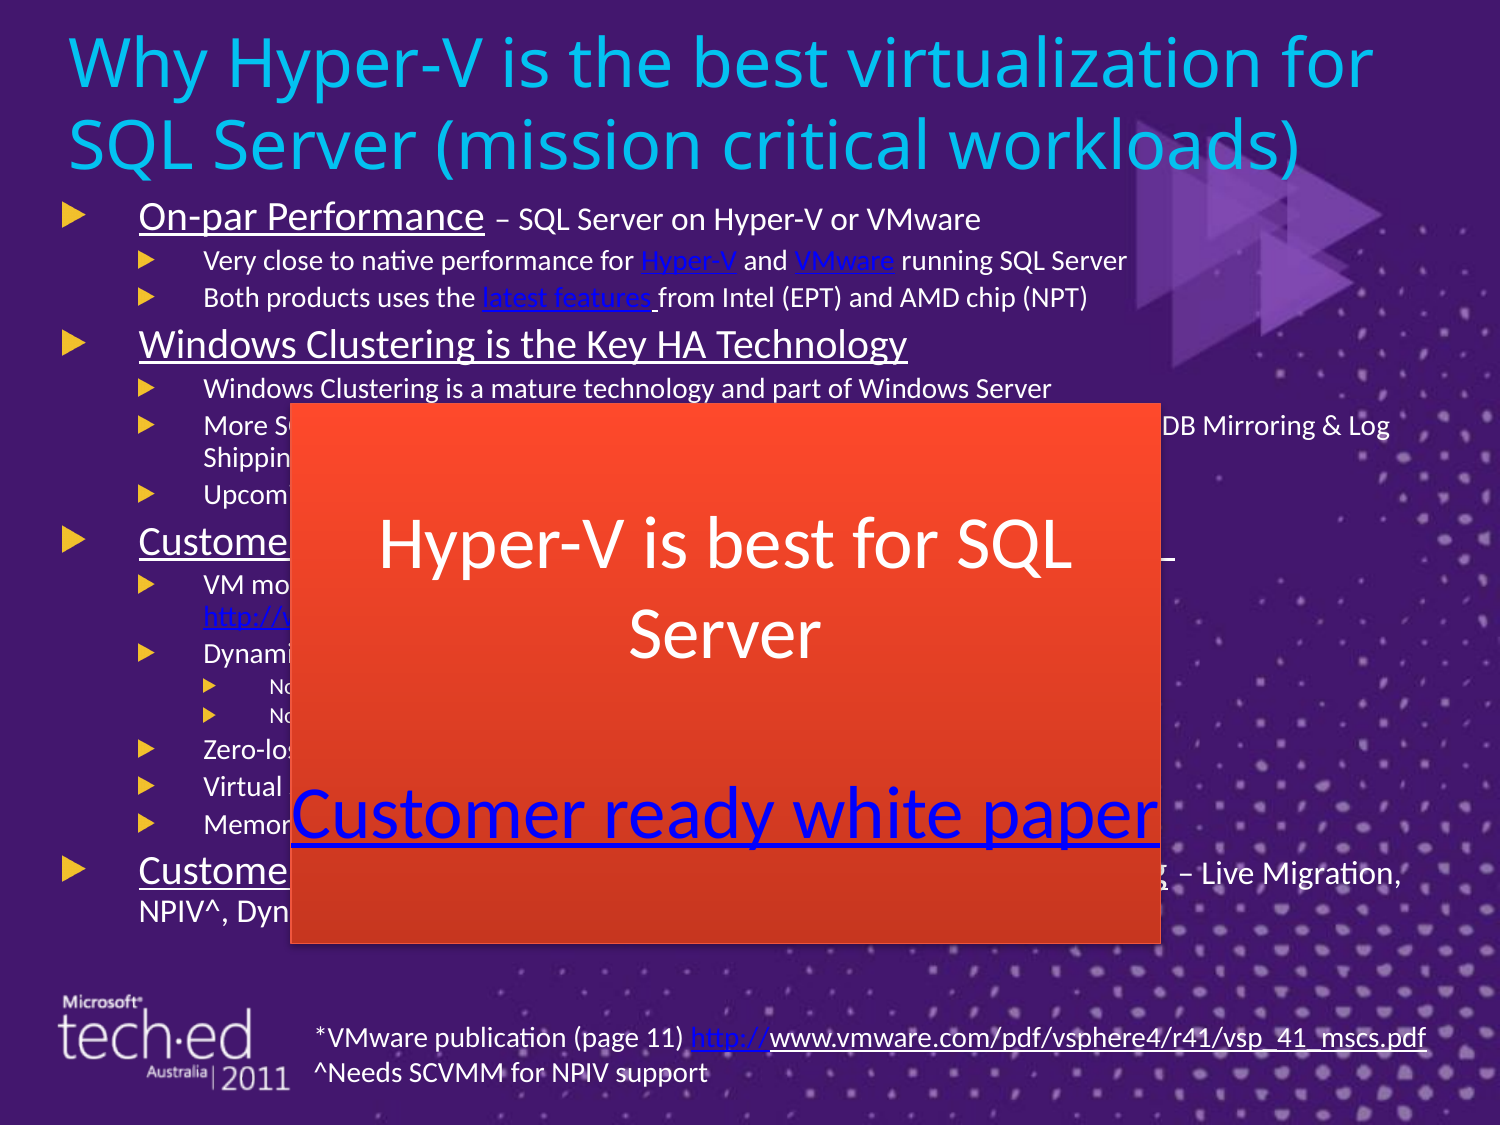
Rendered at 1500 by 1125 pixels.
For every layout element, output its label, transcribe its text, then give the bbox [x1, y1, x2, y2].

picture [62, 201, 86, 228]
title Why Hyper-V is the best virtualization for SQL Server (mission critical workloads) [53, 7, 1404, 187]
picture [138, 643, 155, 662]
picture [203, 678, 216, 693]
picture [0, 0, 1500, 1125]
picture [62, 525, 86, 553]
text_box *VMware publication (page 11) http://www.vmware.com/pdf/vsphere4/r41/vsp_41_mscs.pdf ^Needs SCVMM for NPIV support [298, 1011, 1500, 1096]
picture [138, 415, 155, 434]
picture [138, 484, 155, 503]
picture [62, 855, 86, 882]
picture [138, 739, 155, 758]
picture [203, 707, 216, 723]
text_box Hyper-V is best for SQL Server Customer ready white paper [290, 403, 1161, 944]
picture [138, 776, 155, 795]
picture [62, 329, 86, 356]
picture [138, 250, 155, 269]
text_box On-par Performance – SQL Server on Hyper-V or VMware Very close to native performance for Hyper-V and VMware running SQL Server Both products uses the latest features from Intel (EPT) and AMD chip (NPT) Windows Clustering is the Key HA Technology Windows Clustering is a mature technology and part of Windows Server More SQL Server customers implemented Failover Clustering for SQL Server over DB Mirroring & Log Shipping (especially in high-end mission critical SQL Server applications) Upcoming SQL Server “Denali” HA (AlwaysOn) make use of Windows Clustering Customers Lose Key VMware Features in Failover Clustering* VM mobility: No vMotion (Key reason to virtualize http://www.vmware.com/virtualization/why-virtualize.html ) Dynamic Resource Allocation: No automation level for VMware DRS (Dynamic Resource Scheduling) No Virtual Machine Restart Priority Zero-loss: No VMware Fault Tolerance Virtual SAN: No N-Port ID virtualization (NPIV) Memory overcommit not recommended Customers Retain ALL Hyper-V Features in Failover Clustering – Live Migration, NPIV^, Dynamic Memory, Mixed Guest/Host Clustering, and many more [48, 187, 1452, 1075]
picture [138, 574, 155, 594]
picture [138, 813, 155, 833]
picture [138, 287, 155, 306]
picture [138, 378, 155, 397]
